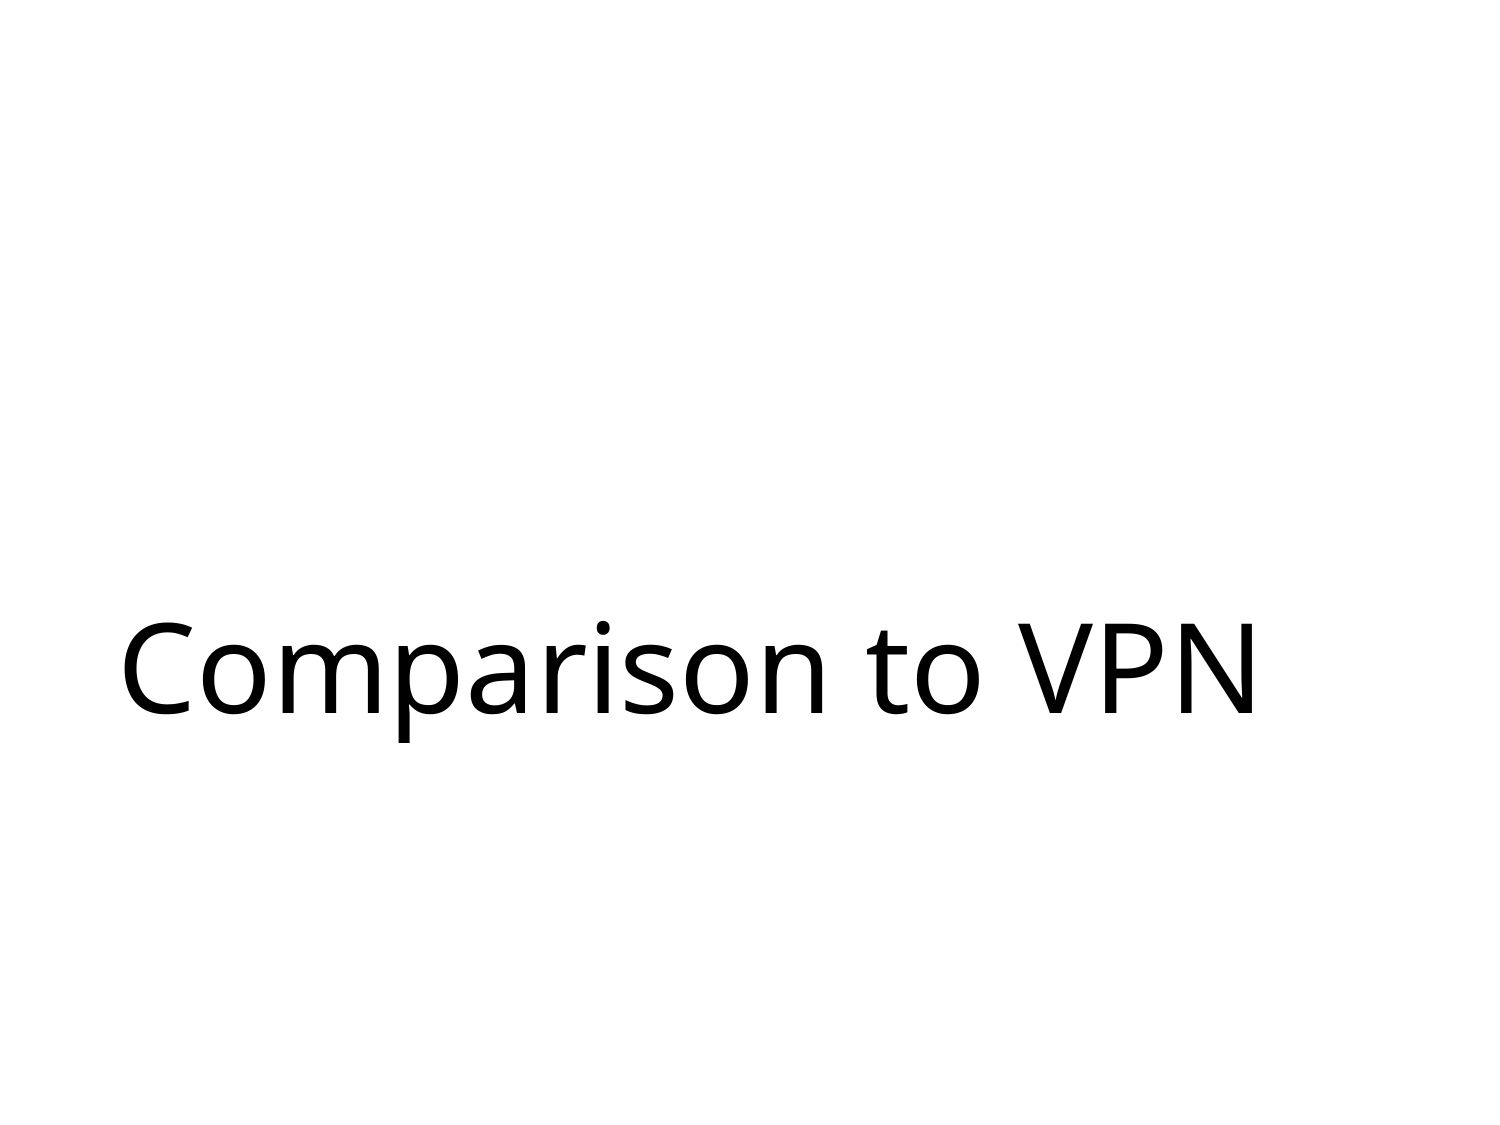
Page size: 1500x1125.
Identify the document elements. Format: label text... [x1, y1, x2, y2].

title Comparison to VPN [102, 280, 1397, 749]
